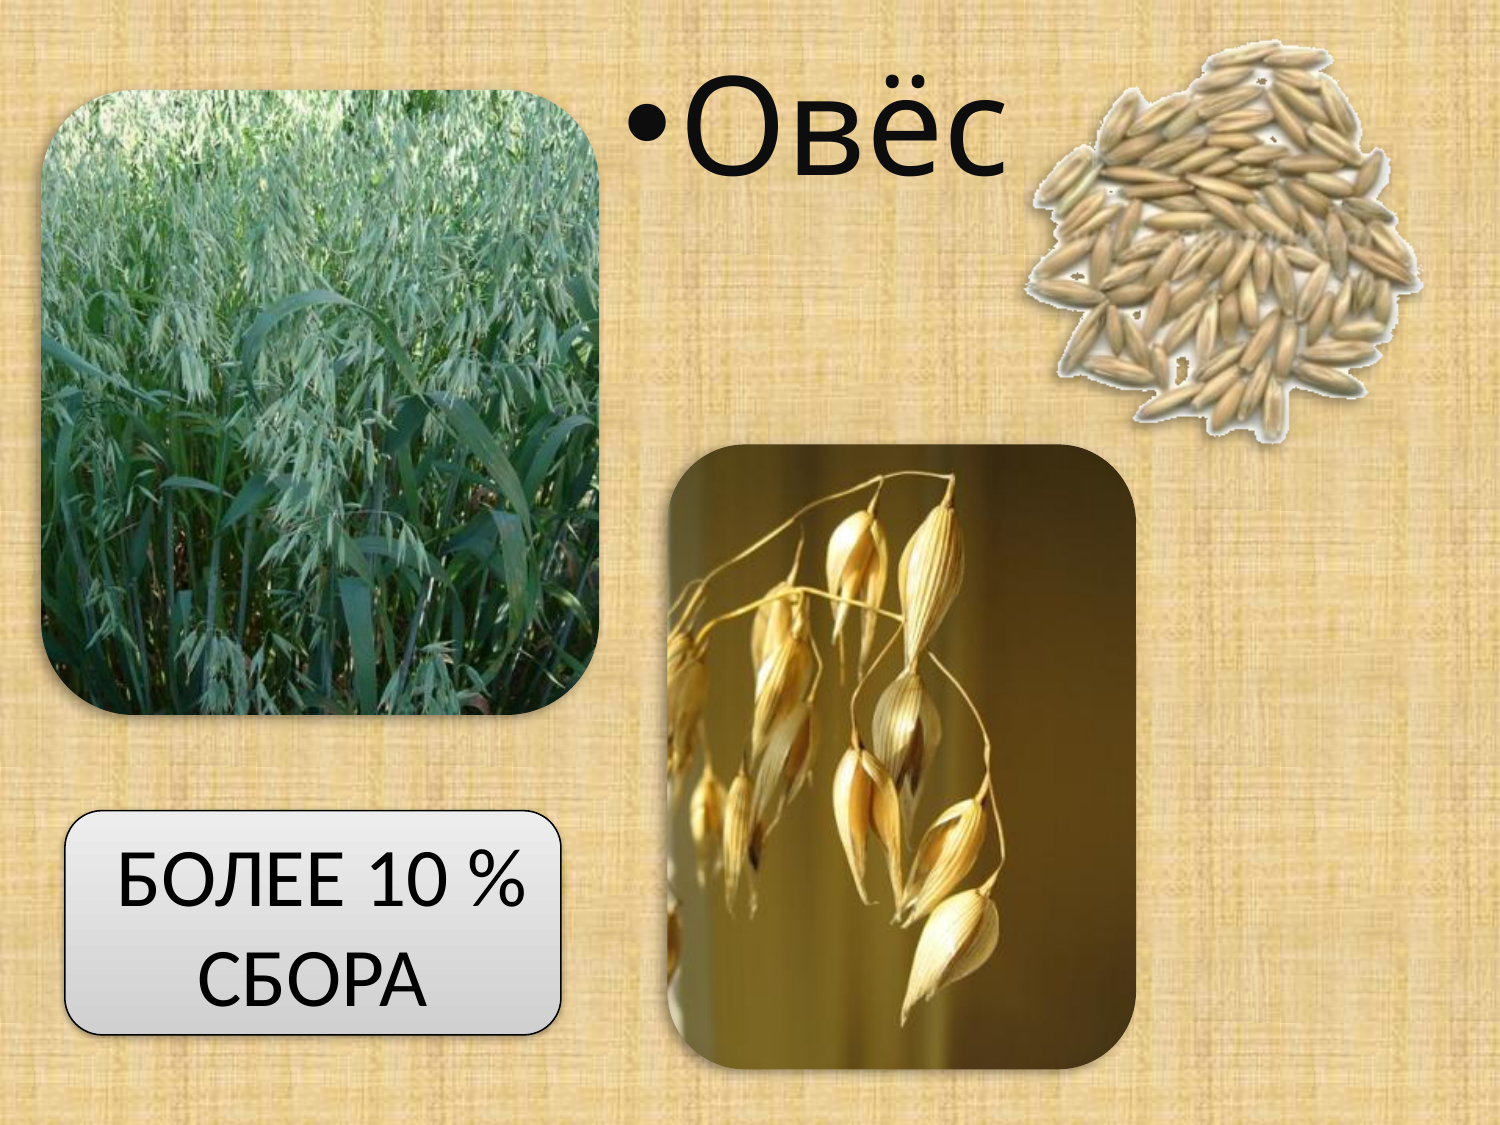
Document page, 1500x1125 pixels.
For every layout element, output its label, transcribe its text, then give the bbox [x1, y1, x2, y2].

text_box Овёс [206, 30, 947, 178]
text_box БОЛЕЕ 10 % СБОРА [64, 809, 562, 1036]
picture [0, 0, 1500, 1125]
